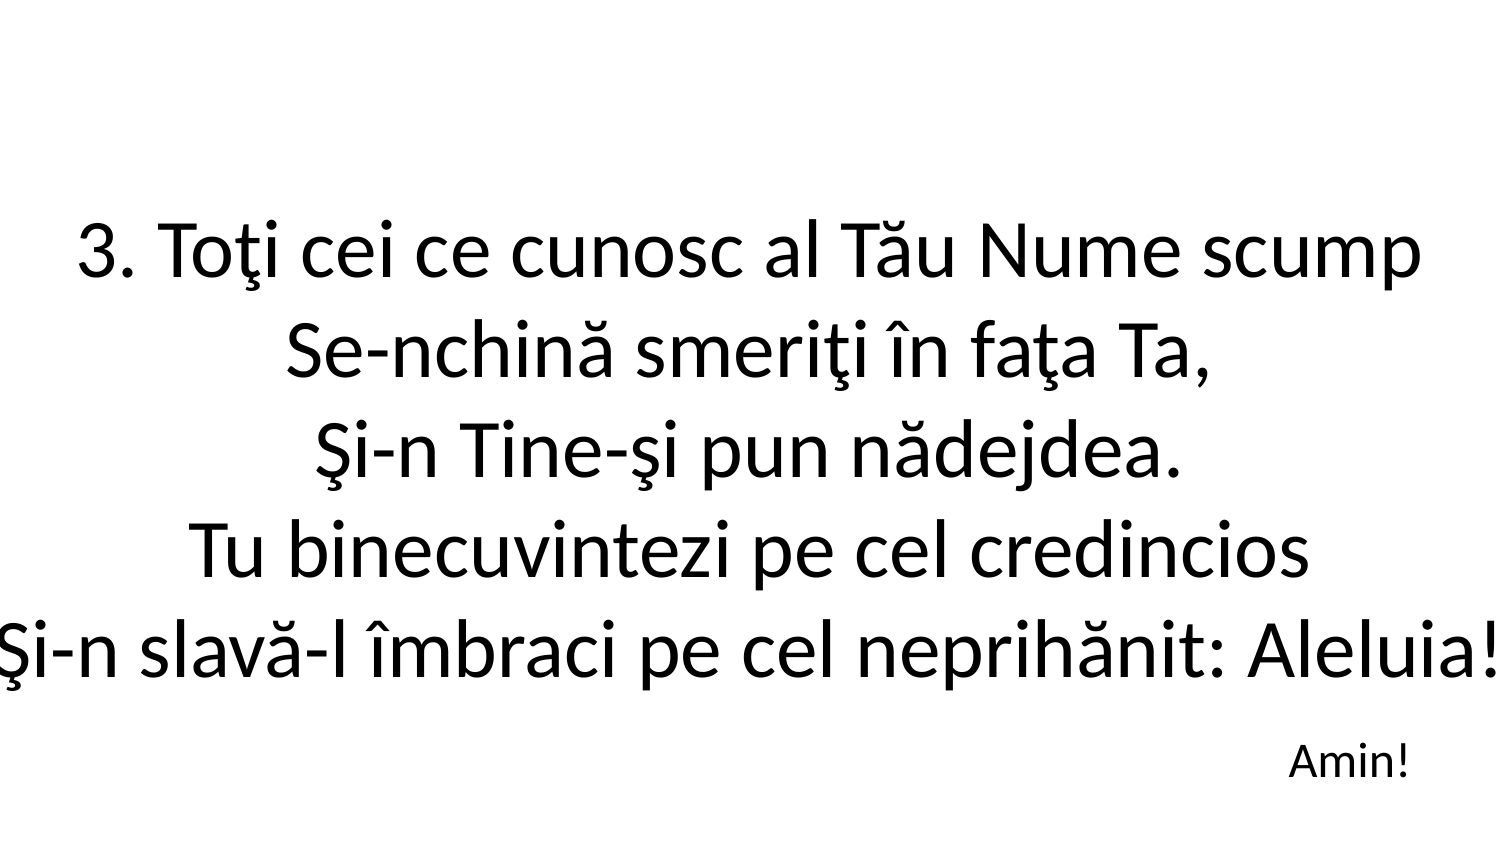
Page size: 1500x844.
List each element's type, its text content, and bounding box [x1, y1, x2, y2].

text_box Amin! [1273, 674, 1427, 795]
text_box 3. Toţi cei ce cunosc al Tău Nume scump Se-nchină smeriţi în faţa Ta, Şi-n Tine-şi pun nădejdea. Tu binecuvintezi pe cel credincios Şi-n slavă-l îmbraci pe cel neprihănit: Aleluia! [0, 142, 1500, 702]
